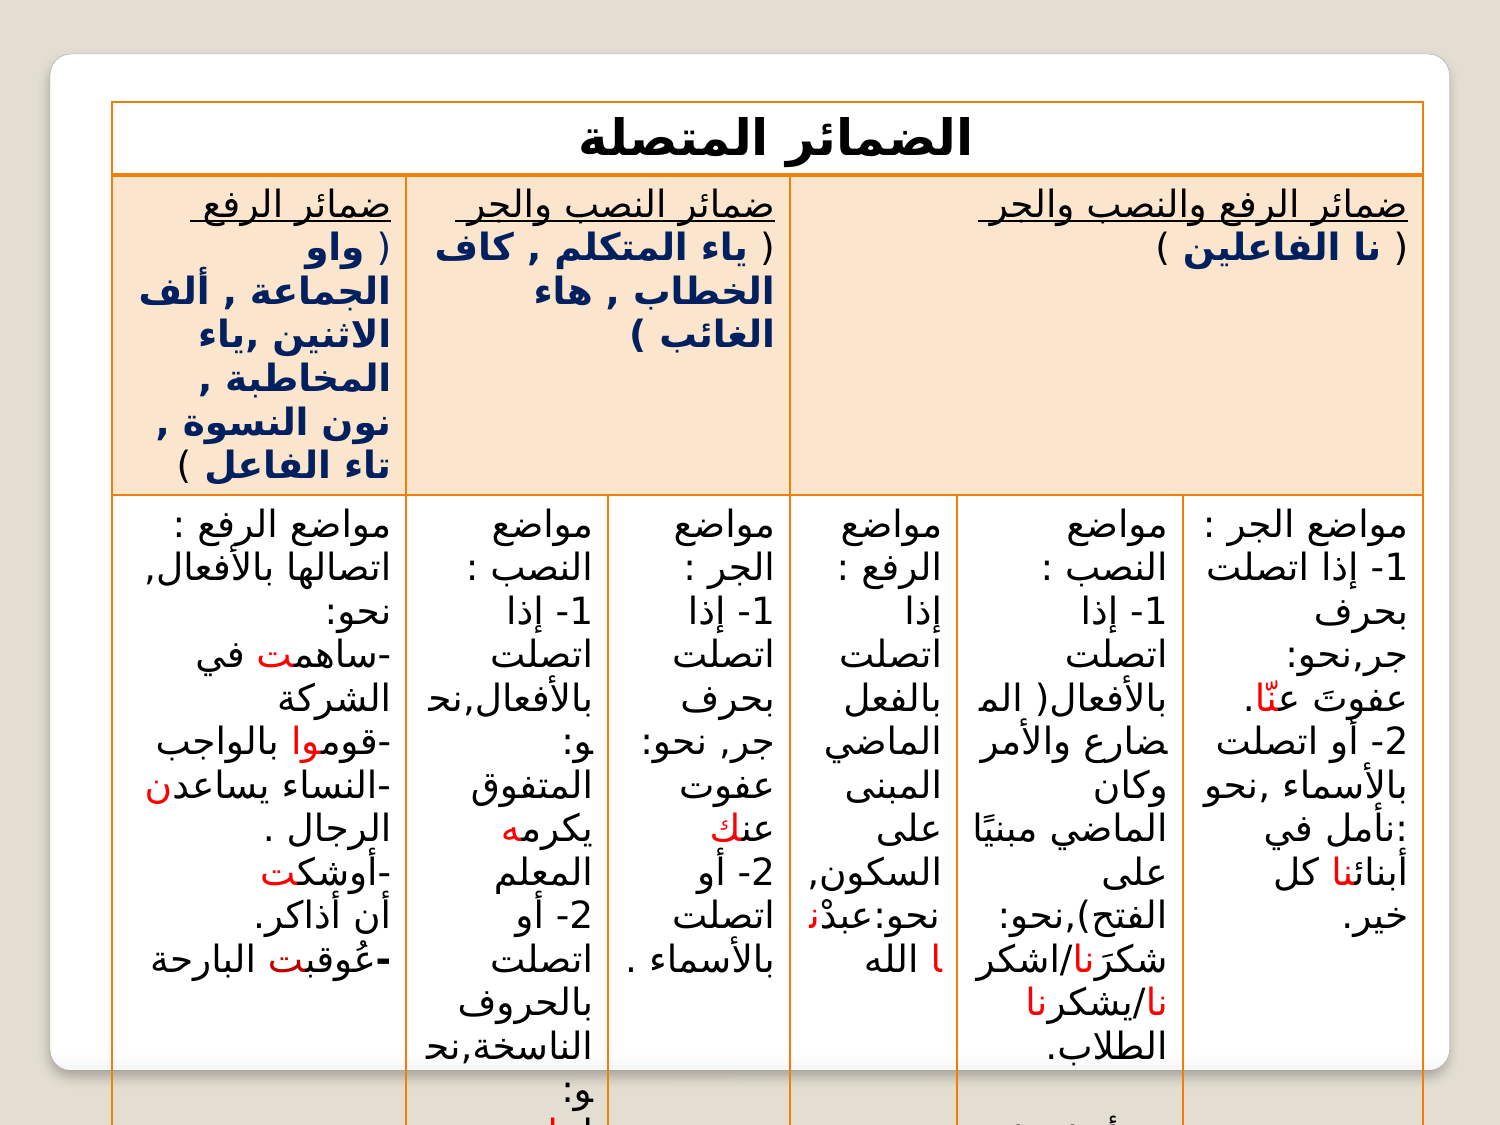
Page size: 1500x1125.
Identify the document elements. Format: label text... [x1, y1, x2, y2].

table_cell مواضع الرفع : اتصالها بالأفعال, نحو: -ساهمت في الشركة -قوموا بالواجب -النساء يساعدن الرجال . -أوشكت أن أذاكر. -عُوقبت البارحة [113, 496, 405, 1125]
table_cell مواضع الرفع : إذا اتصلت بالفعل الماضي المبنى على السكون,نحو:عبدْنا الله [791, 496, 956, 1125]
table_header الضمائر المتصلة [113, 103, 1422, 173]
table_cell ضمائر الرفع والنصب والجر ( نا الفاعلين ) [791, 177, 1422, 494]
table_cell ضمائر النصب والجر ( ياء المتكلم , كاف الخطاب , هاء الغائب ) [407, 177, 789, 494]
table_cell ضمائر الرفع ( واو الجماعة , ألف الاثنين ,ياء المخاطبة , نون النسوة , تاء الفاعل ) [113, 177, 405, 494]
table_cell مواضع الجر : 1- إذا اتصلت بحرف جر,نحو: عفوتَ عنّا. 2- أو اتصلت بالأسماء ,نحو:نأمل في أبنائنا كل خير. [1184, 496, 1422, 1125]
table_cell مواضع الجر : 1- إذا اتصلت بحرف جر, نحو: عفوت عنك 2- أو اتصلت بالأسماء . [609, 496, 789, 1125]
table_cell مواضع النصب : 1- إذا اتصلت بالأفعال,نحو: المتفوق يكرمه المعلم 2- أو اتصلت بالحروف الناسخة,نحو: ليتك تجتهد [407, 496, 607, 1125]
table_cell مواضع النصب : 1- إذا اتصلت بالأفعال( المضارع والأمر وكان الماضي مبنيًا على الفتح),نحو: شكرَنا/اشكرنا/يشكرنا الطلاب. 2- أو اتصلت بالحروف الناسخة,نحو:لعلنا نحب الخير [958, 496, 1182, 1125]
